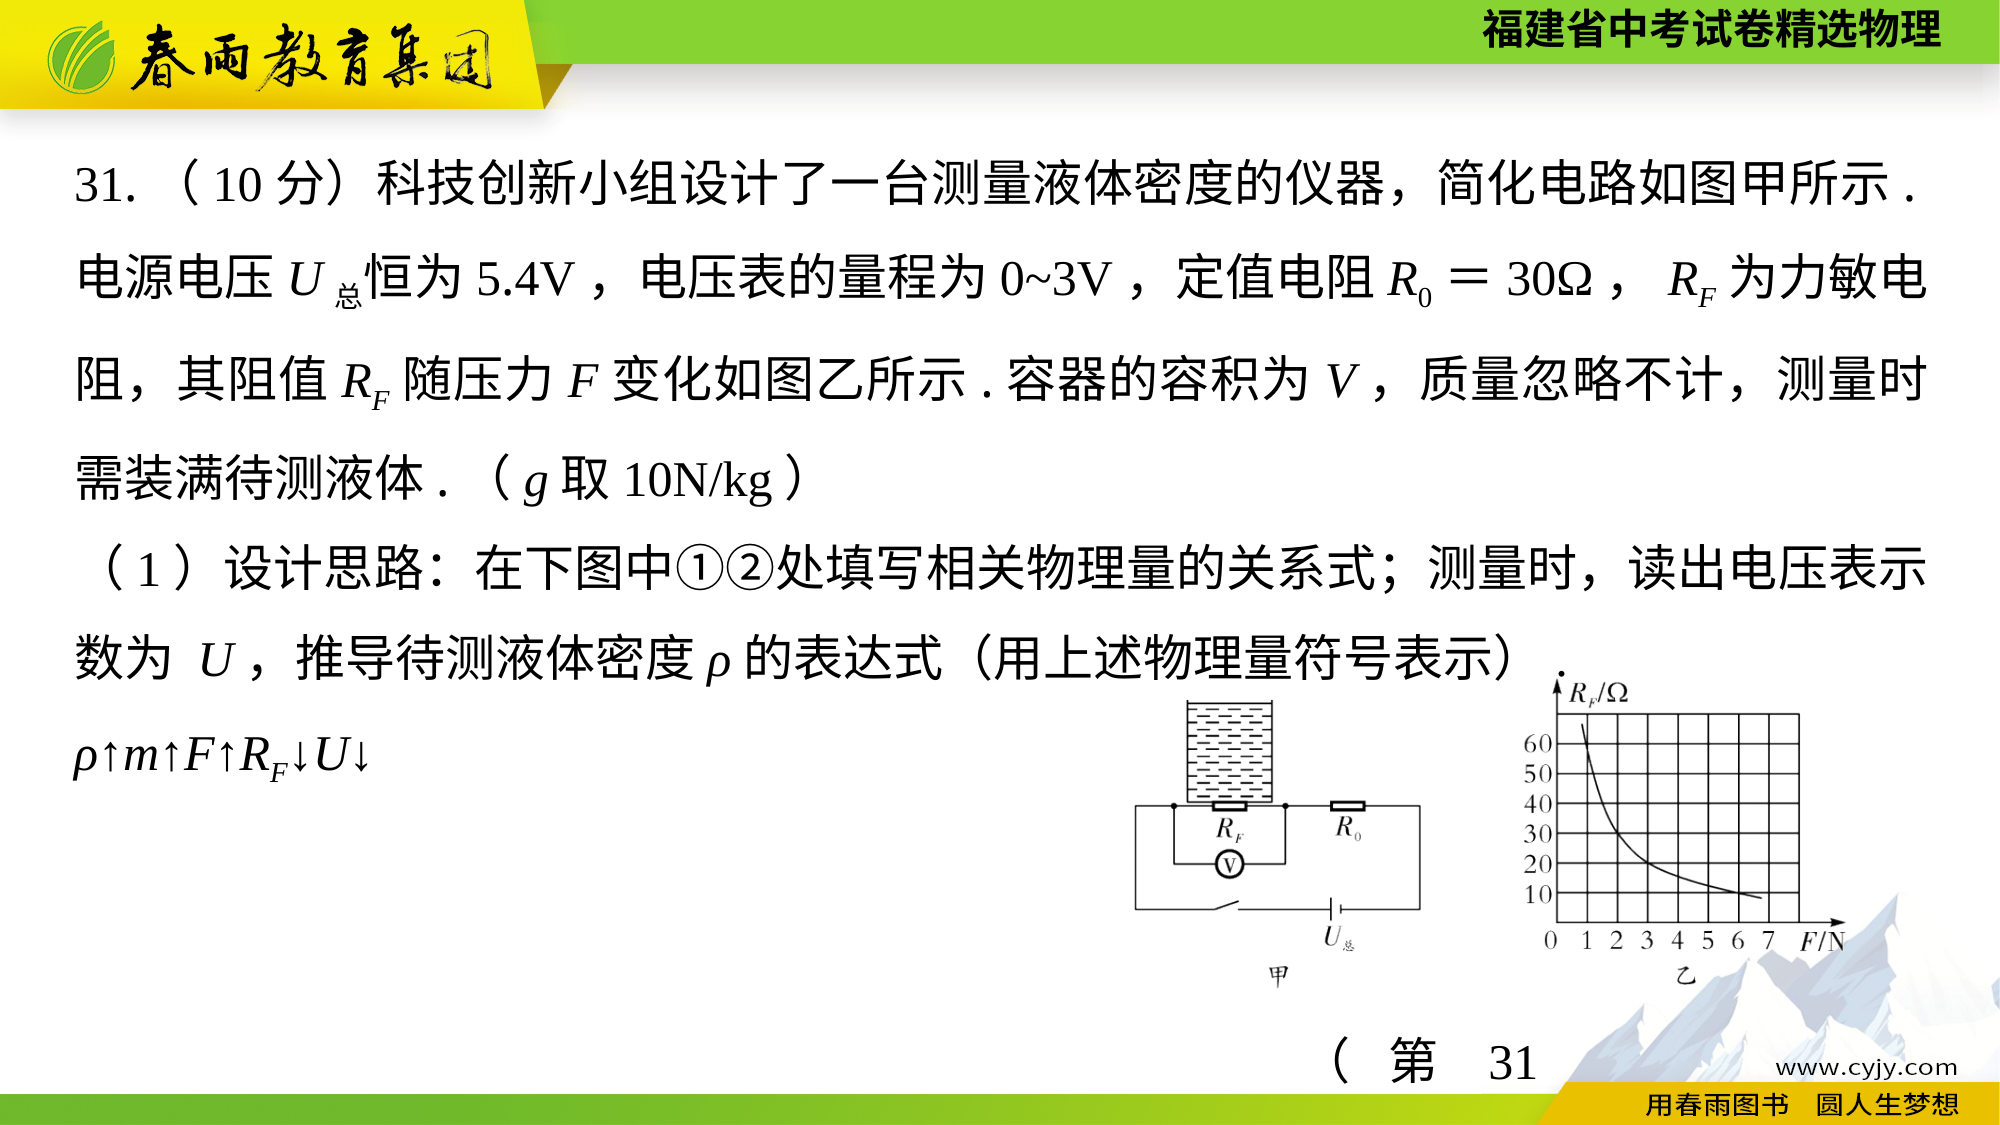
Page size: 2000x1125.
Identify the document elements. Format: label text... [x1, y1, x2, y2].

text_box （第31题） [1285, 1001, 1566, 1098]
picture [0, 0, 2000, 1125]
